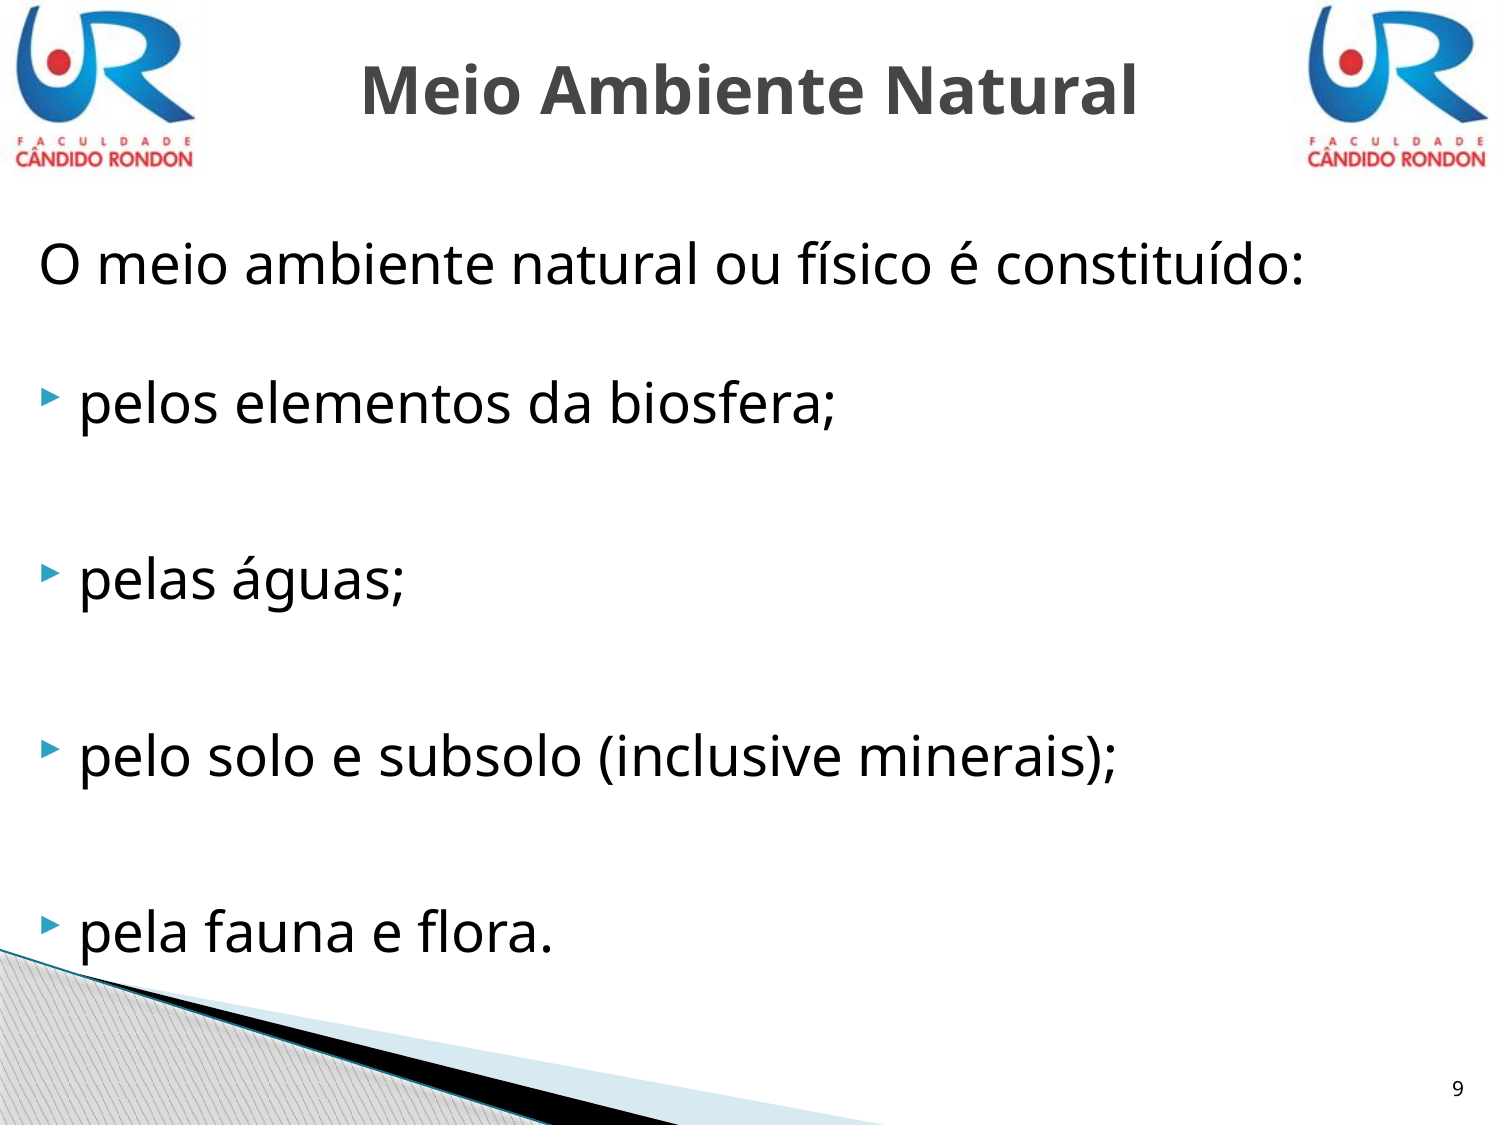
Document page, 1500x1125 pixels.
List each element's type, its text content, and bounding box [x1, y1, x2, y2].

picture [0, 0, 208, 183]
slide_number 9 [1418, 1051, 1479, 1112]
picture [1292, 0, 1500, 183]
text_box Meio Ambiente Natural [213, 35, 1286, 141]
list O meio ambiente natural ou físico é constituído: pelos elementos da biosfera; pelas águas; pelo solo e subsolo (inclusive minerais); pela fauna e flora. [23, 187, 1477, 1043]
